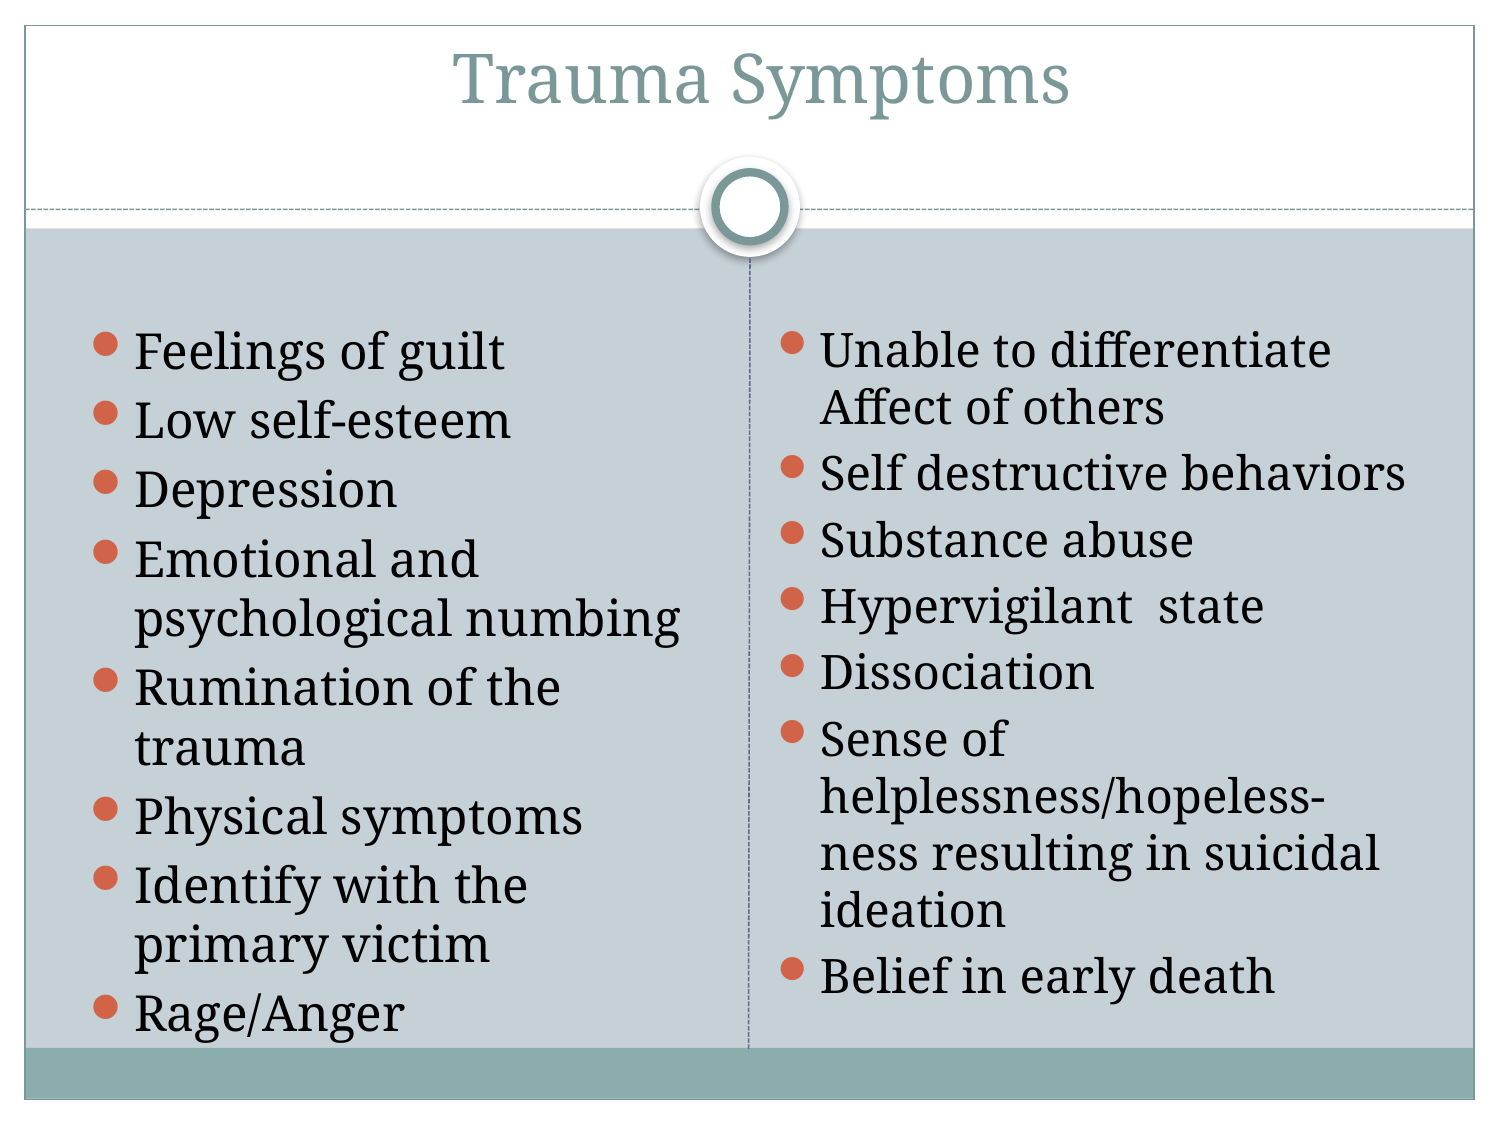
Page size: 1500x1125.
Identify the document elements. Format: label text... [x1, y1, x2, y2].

list Feelings of guilt Low self-esteem Depression Emotional and psychological numbing Rumination of the trauma Physical symptoms Identify with the primary victim Rage/Anger [75, 312, 738, 1056]
title Trauma Symptoms [262, 24, 1263, 125]
list Unable to differentiate Affect of others Self destructive behaviors Substance abuse Hypervigilant state Dissociation Sense of helplessness/hopeless- ness resulting in suicidal ideation Belief in early death [762, 312, 1425, 1056]
